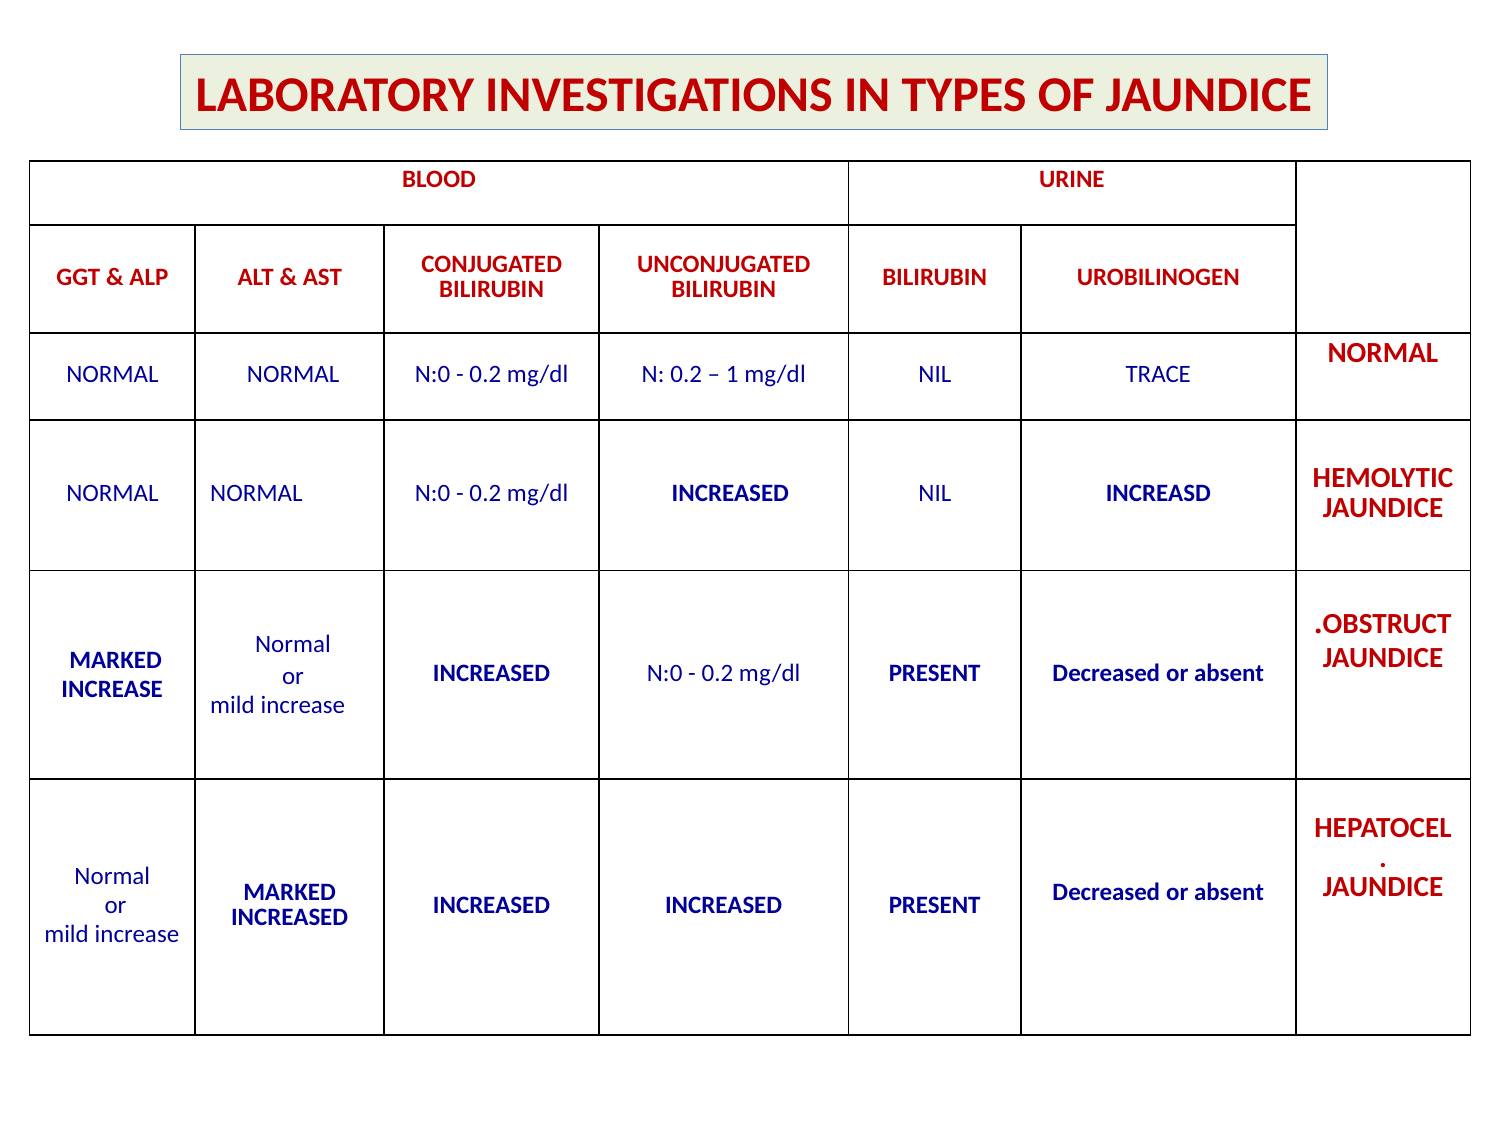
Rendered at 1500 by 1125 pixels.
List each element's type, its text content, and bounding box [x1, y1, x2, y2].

table_cell BILIRUBIN [849, 226, 1020, 332]
table_cell Normal or mild increase [30, 780, 194, 1034]
table_cell NORMAL [196, 421, 383, 570]
table_cell N:0 - 0.2 mg/dl [385, 421, 598, 570]
table_cell MARKED INCREASE [30, 571, 194, 778]
table_cell Decreased or absent [1022, 780, 1295, 1034]
table_cell NORMAL [30, 334, 194, 419]
table_cell ALT & AST [196, 226, 383, 332]
table_cell Normal or mild increase [196, 571, 383, 778]
table_cell UNCONJUGATED BILIRUBIN [600, 226, 848, 332]
table_cell INCREASED [600, 780, 848, 1034]
table_cell OBSTRUCT. JAUNDICE [1297, 571, 1470, 778]
table_cell INCREASED [600, 421, 848, 570]
table_cell CONJUGATED BILIRUBIN [385, 226, 598, 332]
table_cell INCREASD [1022, 421, 1295, 570]
table_cell PRESENT [849, 780, 1020, 1034]
table_cell Decreased or absent [1022, 571, 1295, 778]
table_cell NORMAL [1297, 334, 1470, 419]
table_cell TRACE [1022, 334, 1295, 419]
table_cell HEPATOCEL. JAUNDICE [1297, 780, 1470, 1034]
table_header BLOOD [30, 162, 848, 224]
table_cell INCREASED [385, 780, 598, 1034]
table_header URINE [849, 162, 1295, 224]
table_cell HEMOLYTIC JAUNDICE [1297, 421, 1470, 570]
text_box LABORATORY INVESTIGATIONS IN TYPES OF JAUNDICE [180, 54, 1328, 130]
table_cell N:0 - 0.2 mg/dl [385, 334, 598, 419]
table_header [1297, 162, 1470, 332]
table_cell NIL [849, 334, 1020, 419]
table_cell N: 0.2 – 1 mg/dl [600, 334, 848, 419]
table_cell PRESENT [849, 571, 1020, 778]
table_cell NIL [849, 421, 1020, 570]
table_cell NORMAL [30, 421, 194, 570]
table_cell NORMAL [196, 334, 383, 419]
table_cell N:0 - 0.2 mg/dl [600, 571, 848, 778]
table_cell UROBILINOGEN [1022, 226, 1295, 332]
table_cell MARKED INCREASED [196, 780, 383, 1034]
table_cell GGT & ALP [30, 226, 194, 332]
table_cell INCREASED [385, 571, 598, 778]
